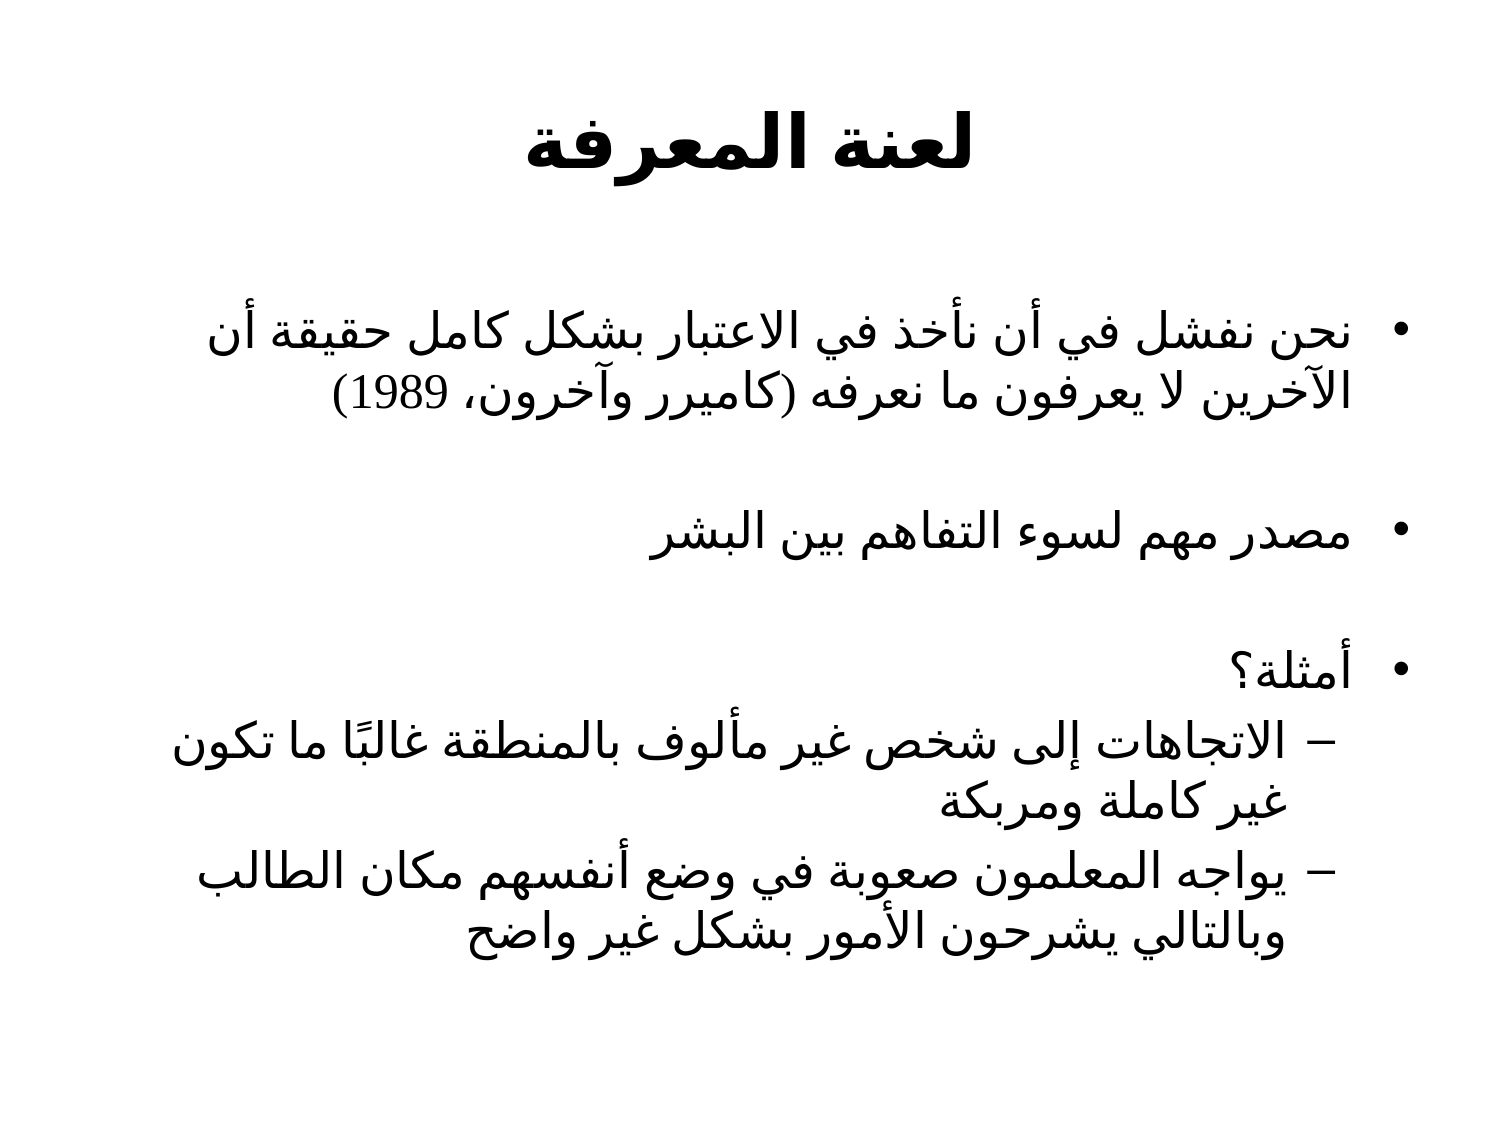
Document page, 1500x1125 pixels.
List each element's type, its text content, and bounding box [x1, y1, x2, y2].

list نحن نفشل في أن نأخذ في الاعتبار بشكل كامل حقيقة أن الآخرين لا يعرفون ما نعرفه (كاميرر وآخرون، 1989) مصدر مهم لسوء التفاهم بين البشر أمثلة؟ الاتجاهات إلى شخص غير مألوف بالمنطقة غالبًا ما تكون غير كاملة ومربكة يواجه المعلمون صعوبة في وضع أنفسهم مكان الطالب وبالتالي يشرحون الأمور بشكل غير واضح [75, 290, 1425, 1034]
title لعنة المعرفة [75, 45, 1425, 233]
